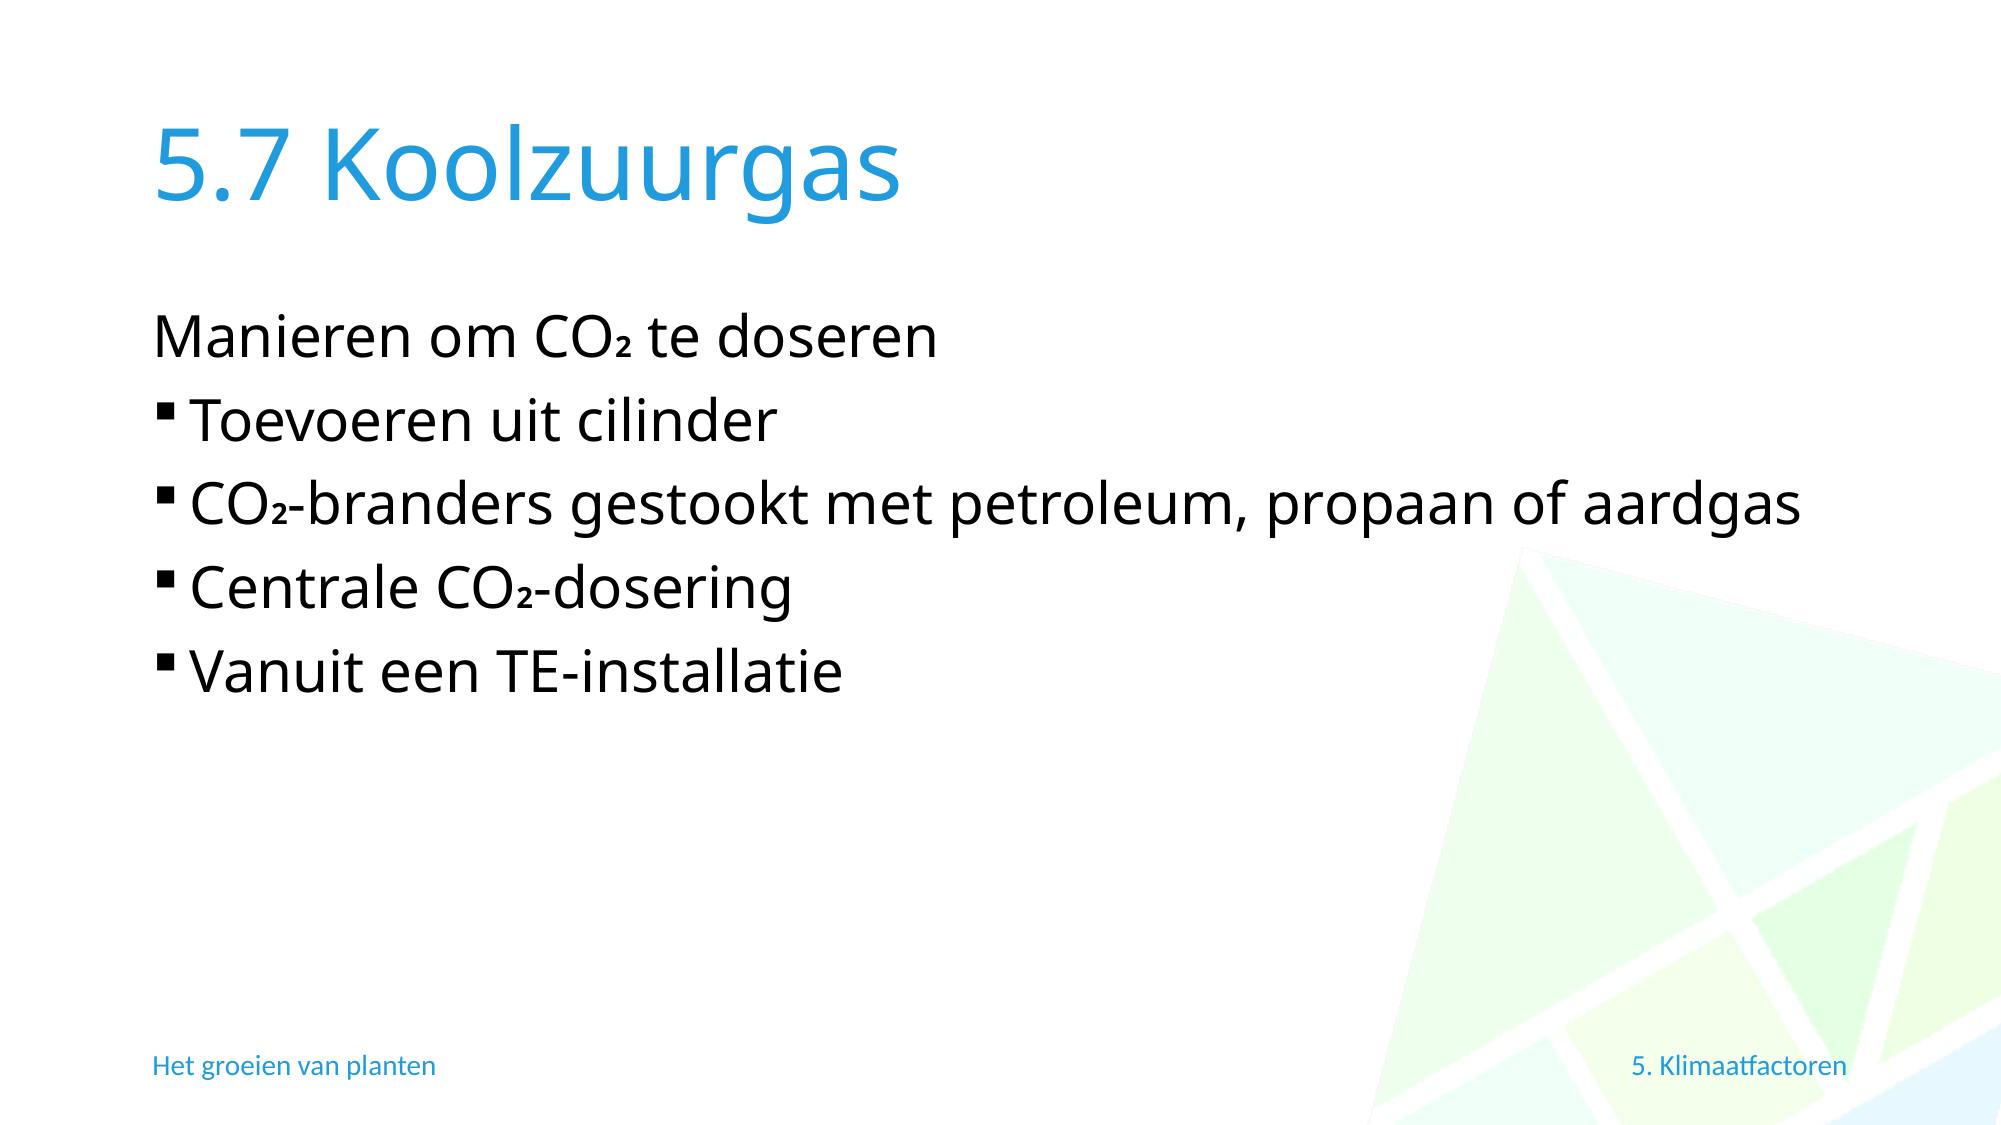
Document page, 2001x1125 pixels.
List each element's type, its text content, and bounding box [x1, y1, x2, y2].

list Het groeien van planten [137, 1042, 588, 1103]
list Manieren om CO2 te doseren Toevoeren uit cilinder CO2-branders gestookt met petroleum, propaan of aardgas Centrale CO2-dosering Vanuit een TE-installatie [137, 299, 1863, 1014]
list 5. Klimaatfactoren [1412, 1042, 1863, 1103]
title 5.7 Koolzuurgas [137, 59, 1863, 278]
